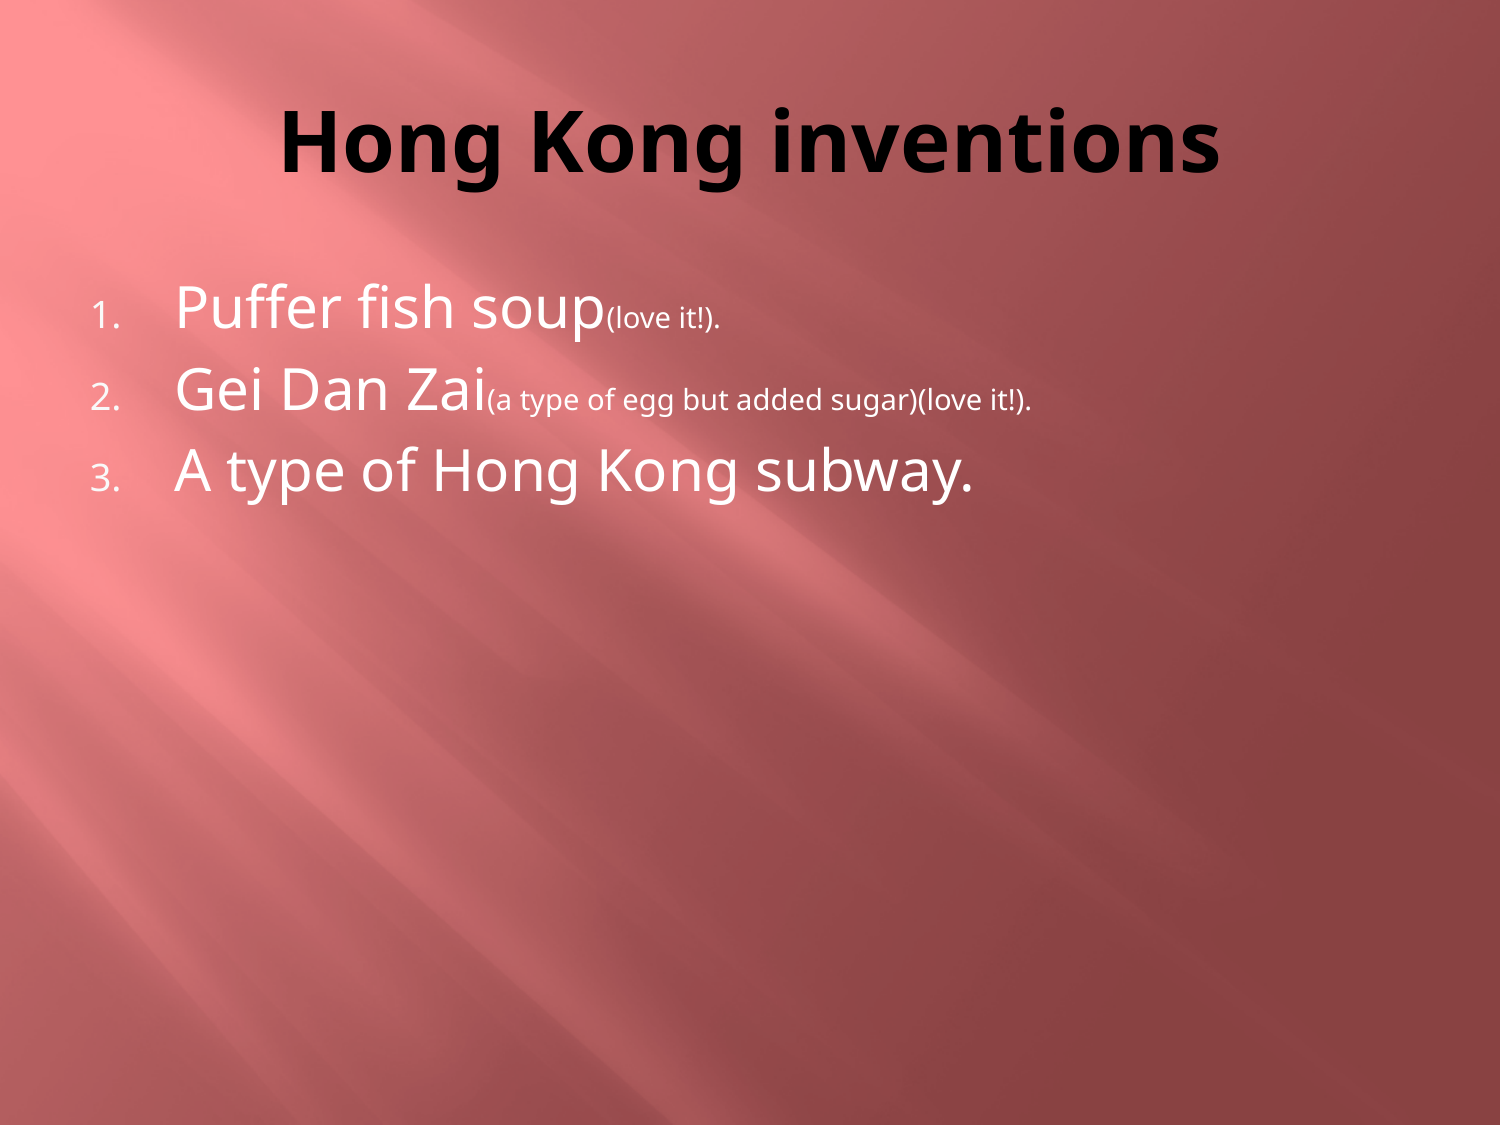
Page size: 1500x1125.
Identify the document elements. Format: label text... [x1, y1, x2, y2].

title Hong Kong inventions [75, 45, 1425, 233]
list Puffer fish soup(love it!). Gei Dan Zai(a type of egg but added sugar)(love it!). A type of Hong Kong subway. [75, 262, 1425, 1035]
